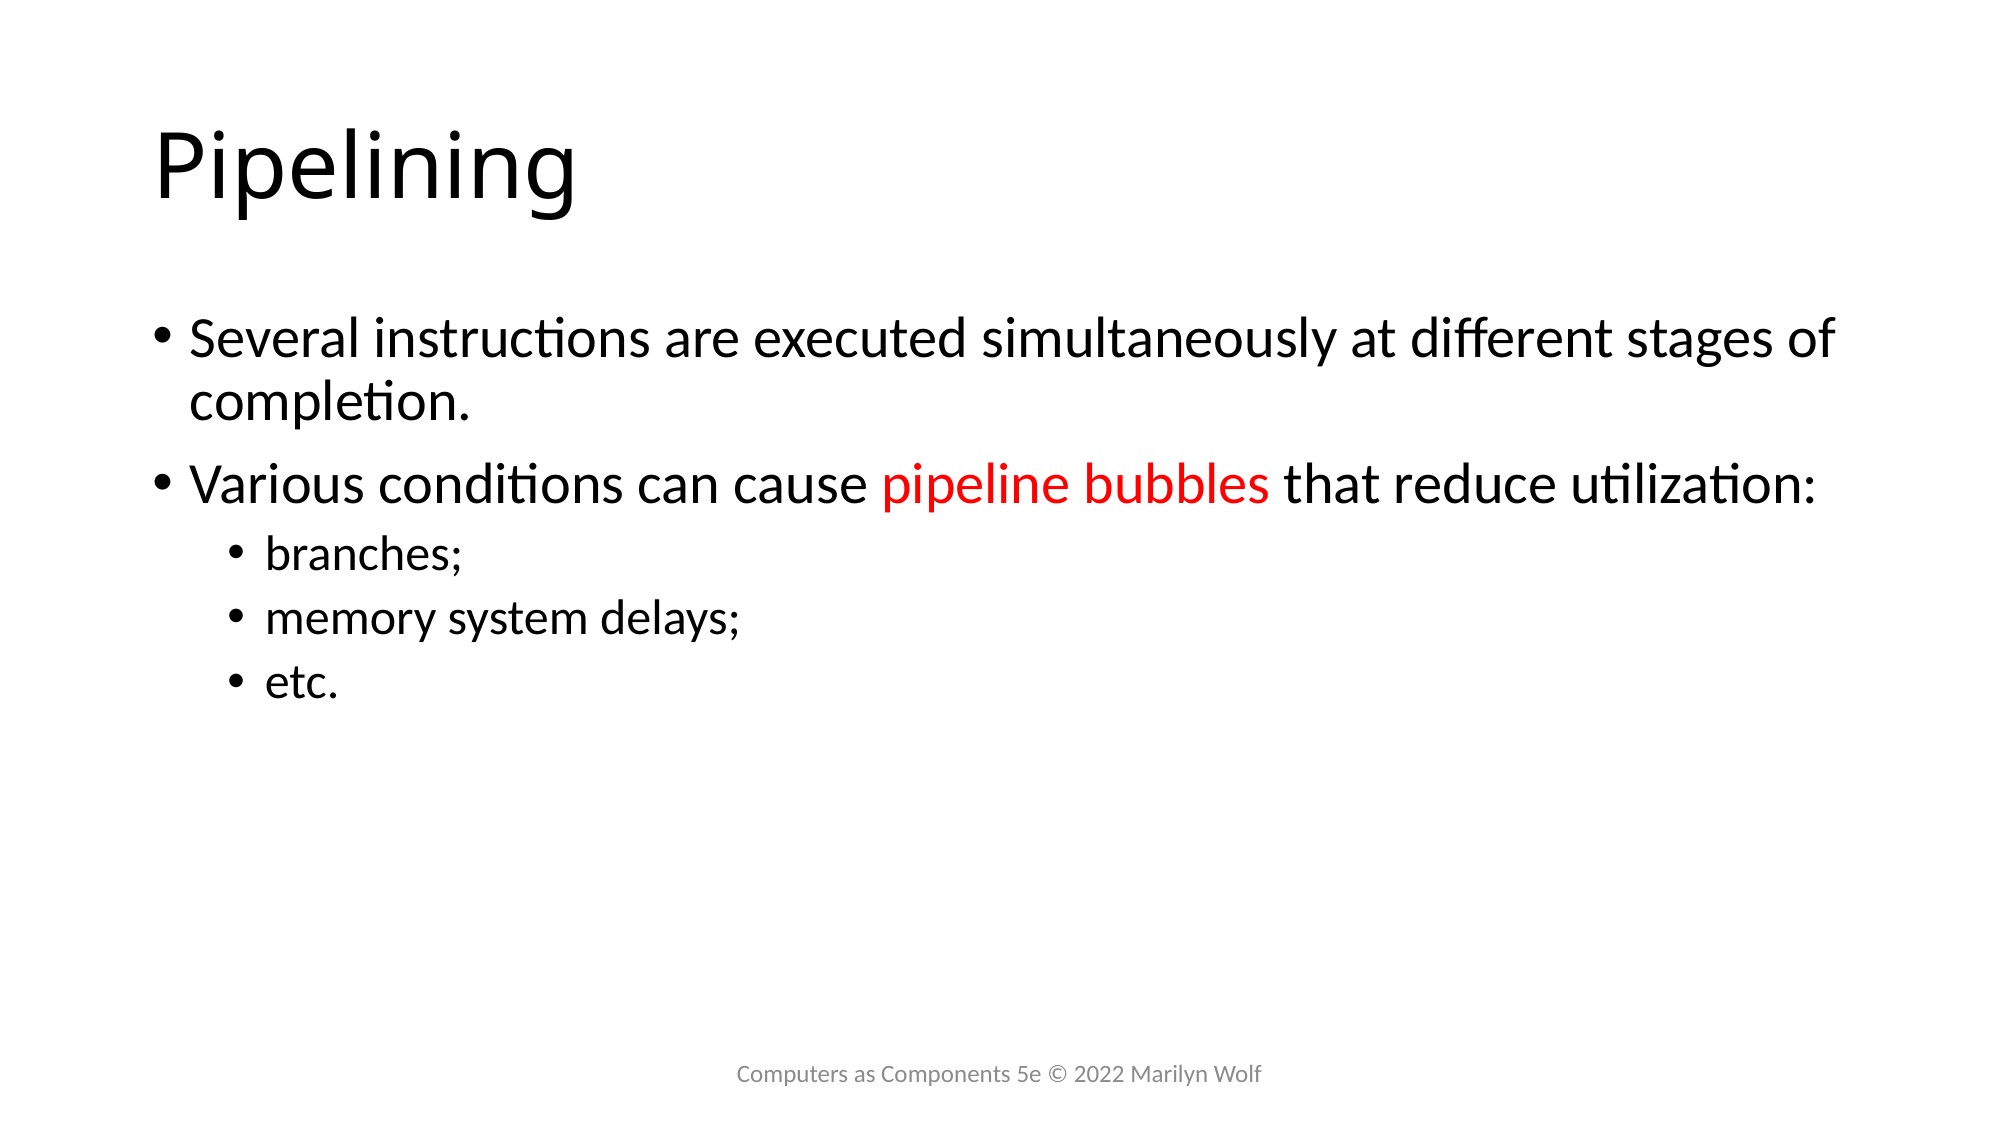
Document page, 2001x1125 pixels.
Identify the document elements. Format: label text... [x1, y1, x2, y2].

title Pipelining [137, 59, 1863, 278]
footer Computers as Components 5e © 2022 Marilyn Wolf [662, 1042, 1338, 1103]
list Several instructions are executed simultaneously at different stages of completion. Various conditions can cause pipeline bubbles that reduce utilization: branches; memory system delays; etc. [137, 299, 1863, 1014]
